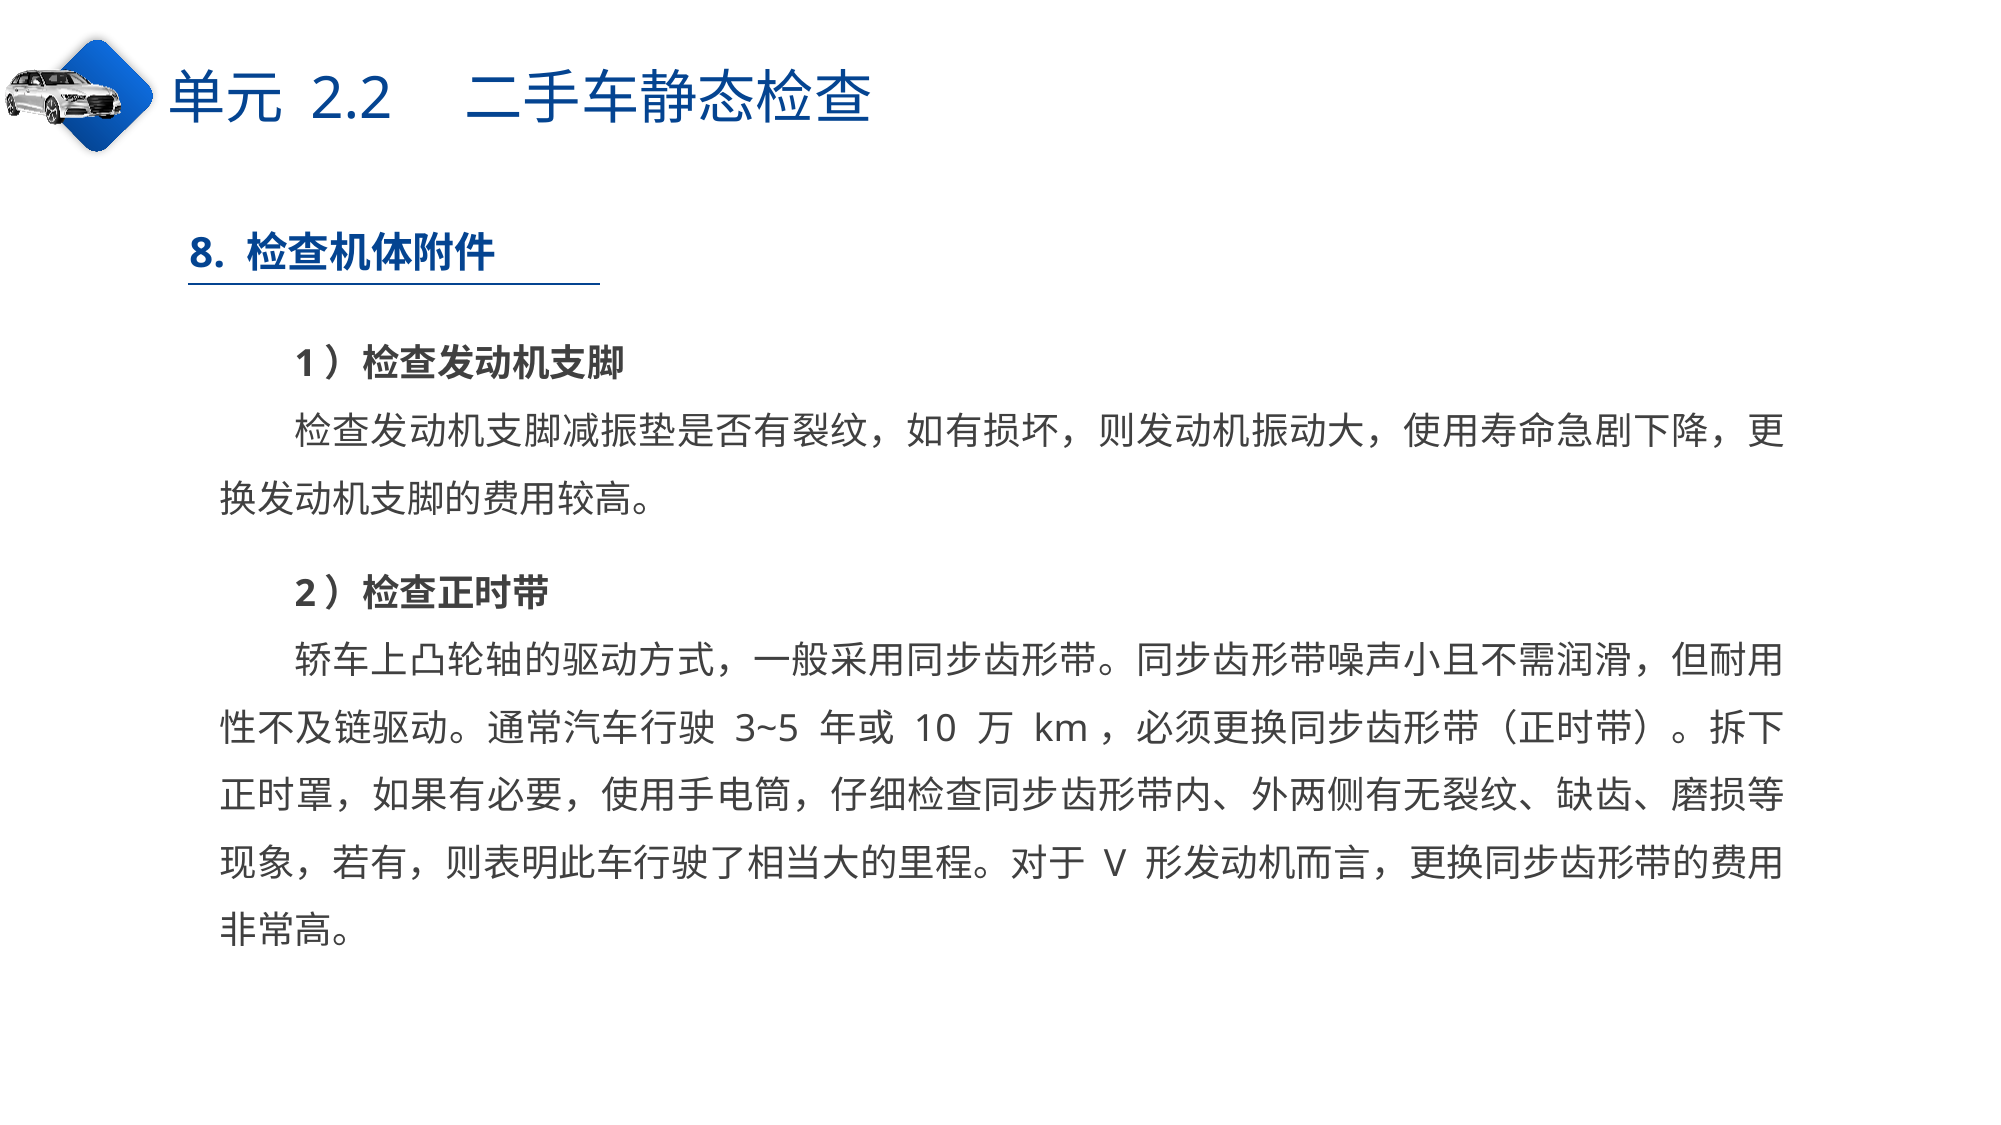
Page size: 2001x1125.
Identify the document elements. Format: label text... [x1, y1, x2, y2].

text_box 2）检查正时带 [204, 538, 1000, 621]
text_box 1）检查发动机支脚 [204, 308, 1000, 391]
picture [0, 31, 125, 157]
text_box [174, 217, 1330, 284]
text_box 检查发动机支脚减振垫是否有裂纹，如有损坏，则发动机振动大，使用寿命急剧下降，更换发动机支脚的费用较高。 [204, 377, 1800, 527]
text_box 单元 2.2 二手车静态检查 [152, 52, 888, 138]
text_box 轿车上凸轮轴的驱动方式，一般采用同步齿形带。同步齿形带噪声小且不需润滑，但耐用性不及链驱动。通常汽车行驶 3~5 年或 10 万 km，必须更换同步齿形带（正时带）。拆下正时罩，如果有必要，使用手电筒，仔细检查同步齿形带内、外两侧有无裂纹、缺齿、磨损等现象，若有，则表明此车行驶了相当大的里程。对于 V 形发动机而言，更换同步齿形带的费用非常高。 [204, 606, 1800, 959]
